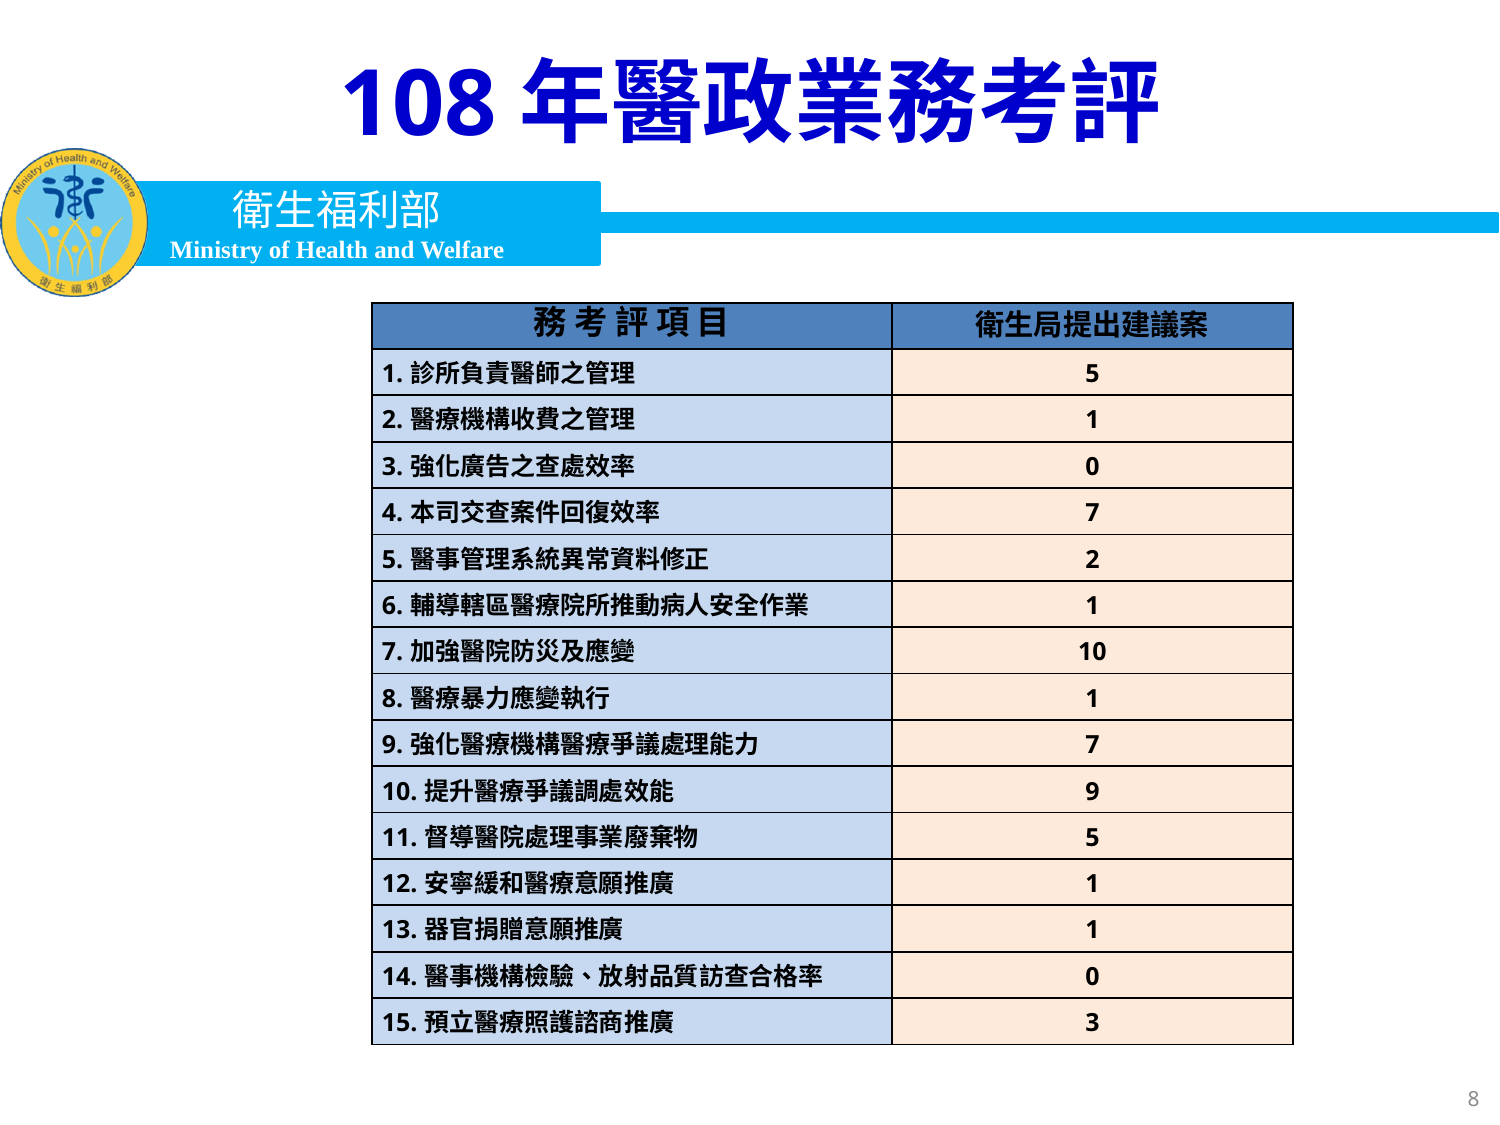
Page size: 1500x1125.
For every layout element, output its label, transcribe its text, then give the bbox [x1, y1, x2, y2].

table_cell 2.醫療機構收費之管理 [373, 396, 891, 441]
table_cell 3.強化廣告之查處效率 [373, 443, 891, 487]
table_cell 9 [893, 767, 1292, 812]
table_cell 6.輔導轄區醫療院所推動病人安全作業 [373, 582, 891, 626]
table_cell 1 [893, 674, 1292, 719]
table_cell 0 [893, 953, 1292, 997]
table_cell 8.醫療暴力應變執行 [373, 674, 891, 719]
table_cell 1 [893, 906, 1292, 951]
table_cell 14.醫事機構檢驗、放射品質訪查合格率 [373, 953, 891, 997]
table_header 務 考 評 項 目 [373, 304, 891, 348]
slide_number 8 [1144, 1069, 1495, 1125]
table_cell 4.本司交查案件回復效率 [373, 489, 891, 534]
table_cell 7.加強醫院防災及應變 [373, 628, 891, 673]
table_cell 1 [893, 396, 1292, 441]
table_cell 11.督導醫院處理事業廢棄物 [373, 813, 891, 858]
table_cell 12.安寧緩和醫療意願推廣 [373, 860, 891, 904]
title 108年醫政業務考評 [75, 4, 1427, 193]
table_cell 1 [893, 860, 1292, 904]
table_cell 10 [893, 628, 1292, 673]
table_header 衛生局提出建議案 [893, 304, 1292, 348]
table_cell 1.診所負責醫師之管理 [373, 350, 891, 394]
table_cell 9.強化醫療機構醫療爭議處理能力 [373, 721, 891, 765]
table_cell 3 [893, 999, 1292, 1044]
table_cell 1 [893, 582, 1292, 626]
table_cell 7 [893, 721, 1292, 765]
table_cell 0 [893, 443, 1292, 487]
table_cell 2 [893, 535, 1292, 580]
table_cell 7 [893, 489, 1292, 534]
table_cell 5.醫事管理系統異常資料修正 [373, 535, 891, 580]
table_cell 13.器官捐贈意願推廣 [373, 906, 891, 951]
table_cell 15.預立醫療照護諮商推廣 [373, 999, 891, 1044]
table_cell 10.提升醫療爭議調處效能 [373, 767, 891, 812]
table_cell 5 [893, 813, 1292, 858]
table_cell 5 [893, 350, 1292, 394]
picture [0, 148, 148, 297]
